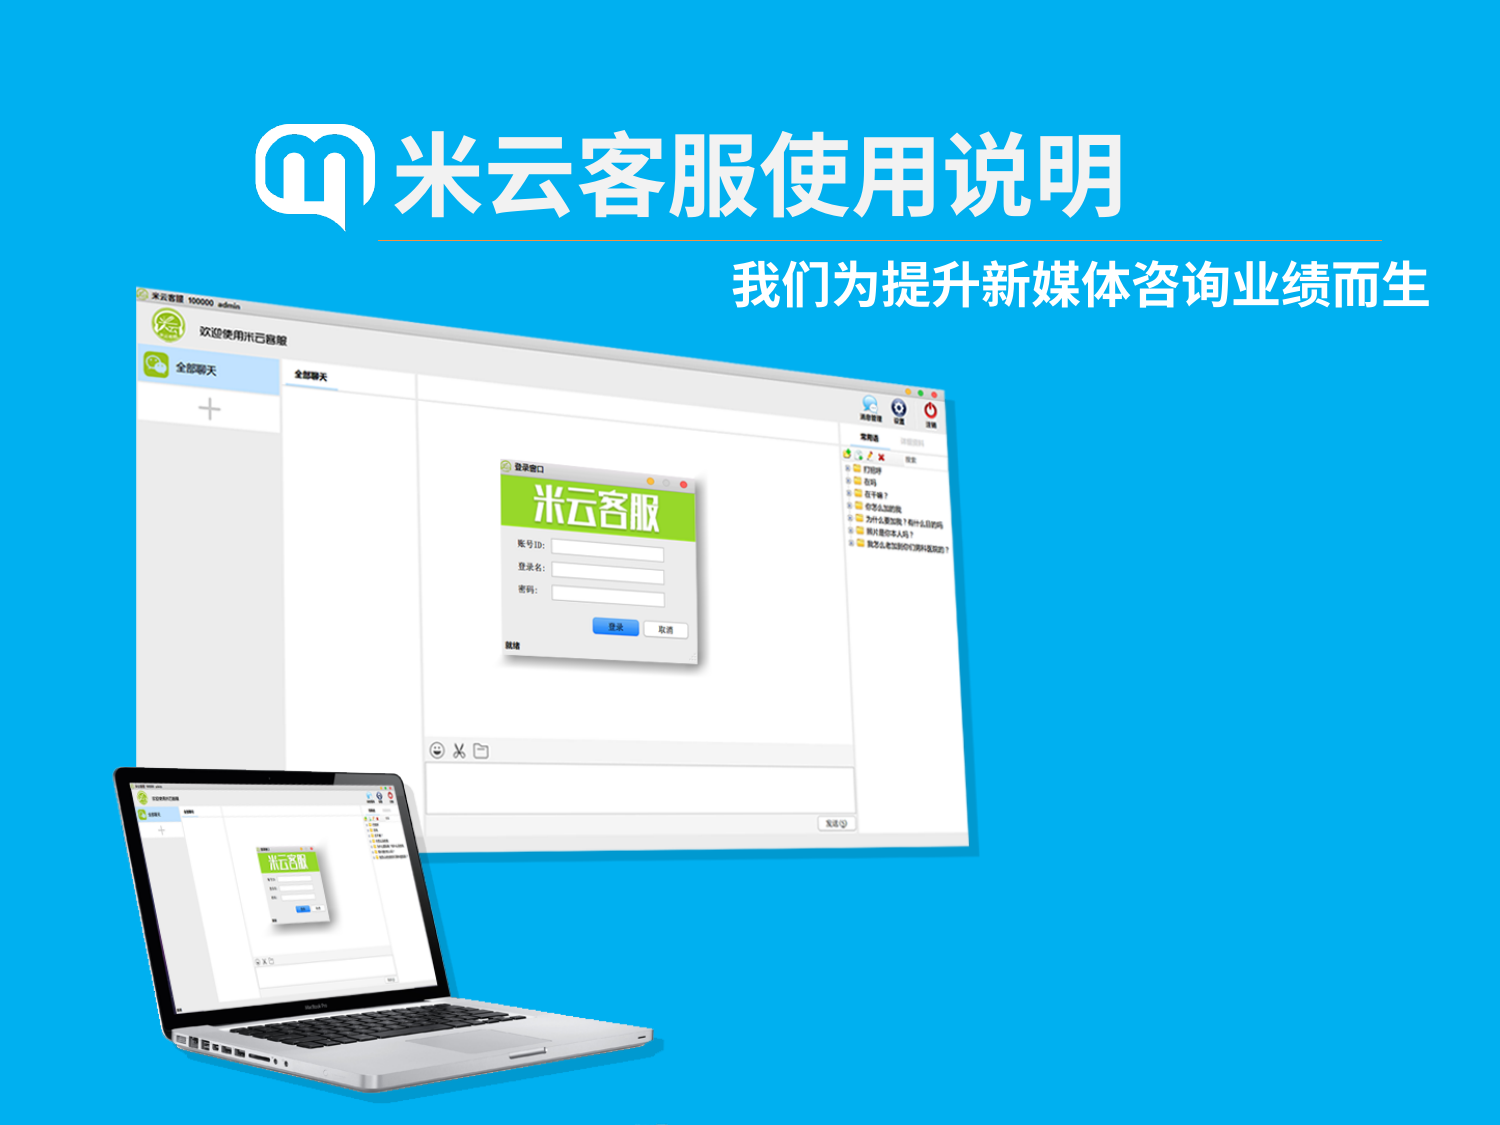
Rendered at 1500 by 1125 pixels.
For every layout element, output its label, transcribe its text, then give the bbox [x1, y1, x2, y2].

picture [113, 287, 969, 1093]
picture [734, 261, 779, 307]
picture [810, 263, 827, 307]
picture [797, 272, 802, 307]
picture [983, 261, 1006, 306]
picture [934, 262, 978, 307]
title 米云客服使用说明 [377, 52, 1500, 294]
picture [768, 263, 777, 272]
picture [857, 284, 865, 293]
picture [835, 261, 876, 306]
picture [984, 293, 990, 300]
picture [1000, 265, 1012, 305]
picture [902, 263, 926, 279]
picture [783, 262, 795, 307]
picture [800, 262, 808, 271]
picture [883, 261, 929, 306]
picture [839, 263, 847, 270]
subtitle 我们为提升新媒体咨询业绩而生 [1015, 245, 1454, 349]
picture [256, 125, 374, 229]
